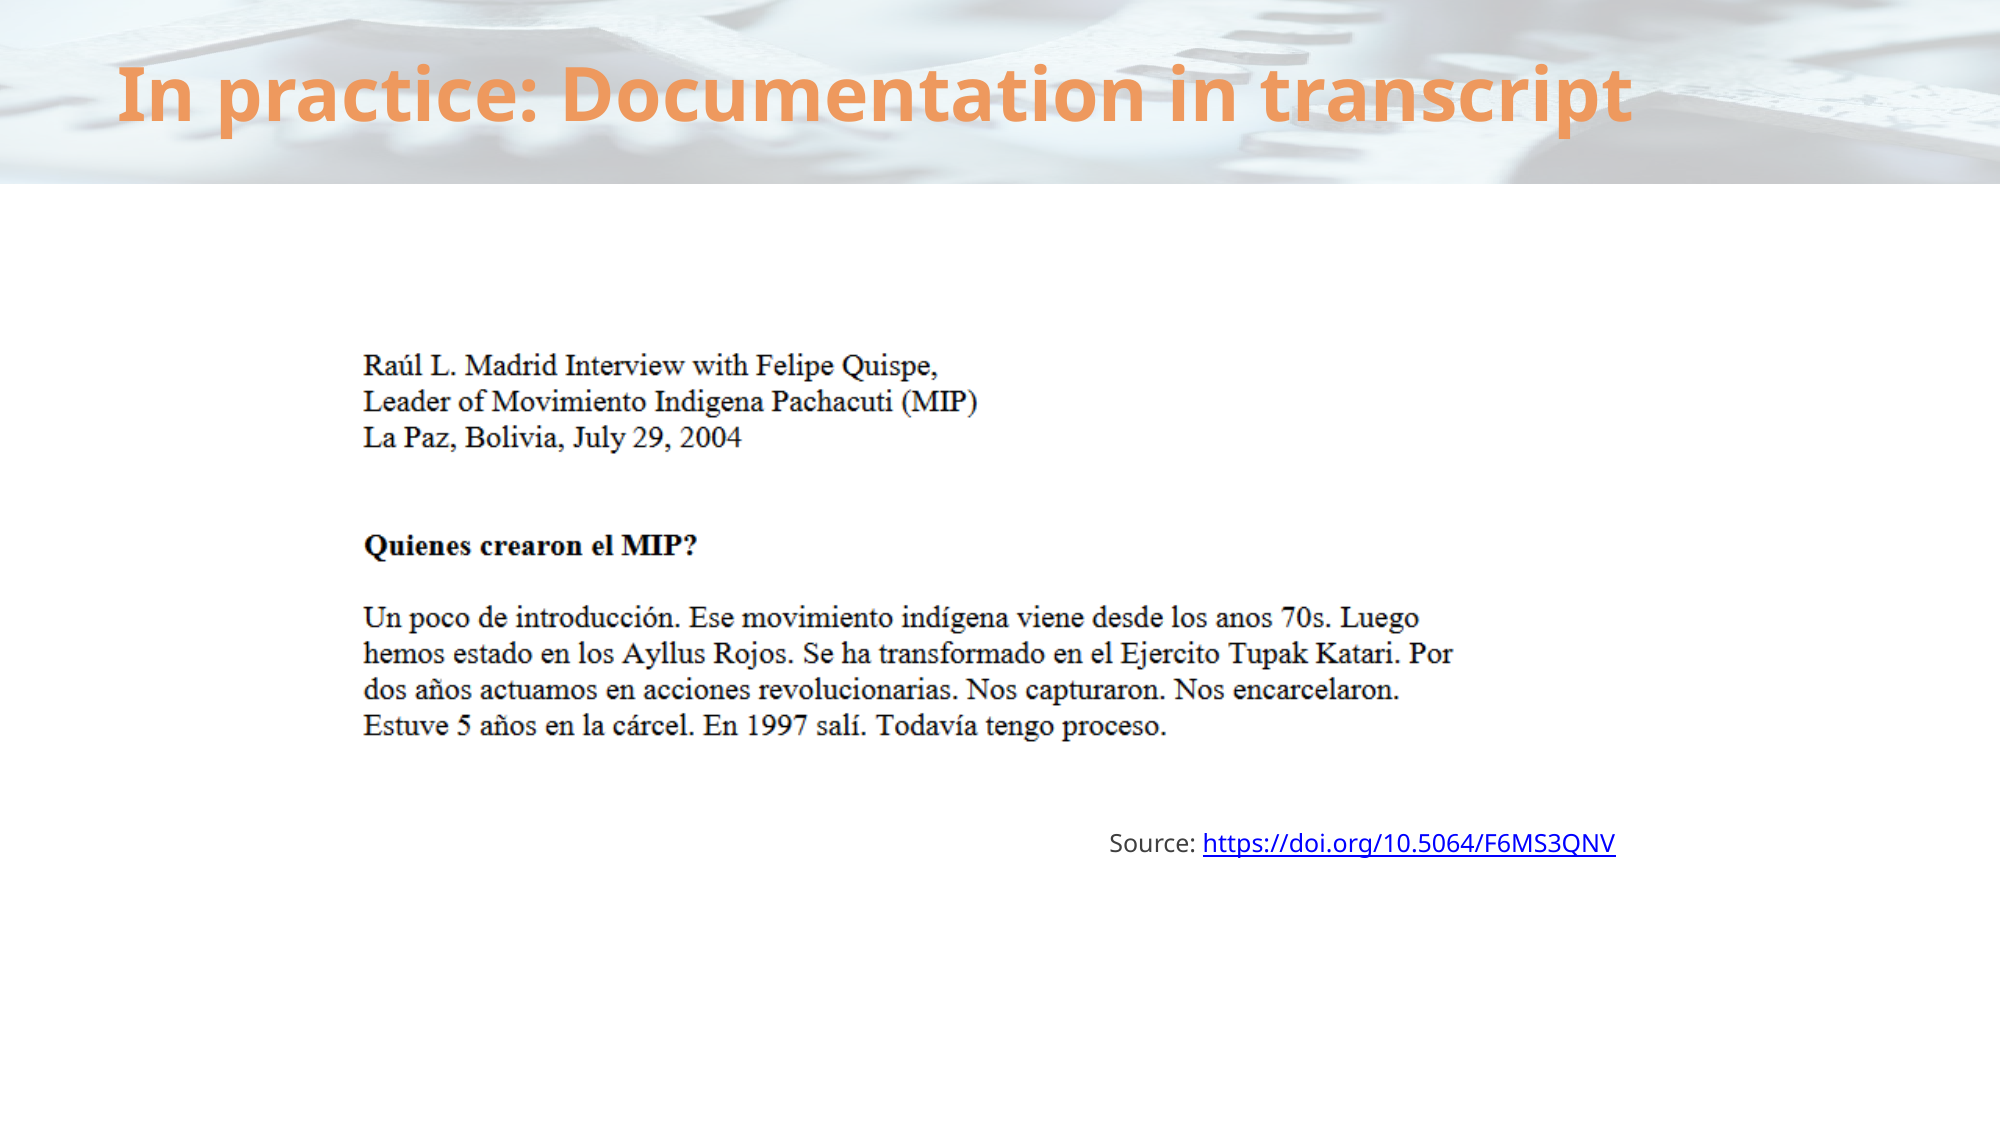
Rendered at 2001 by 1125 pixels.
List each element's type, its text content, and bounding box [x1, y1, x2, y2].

picture [245, 208, 1532, 762]
title In practice: Documentation in transcript [102, 45, 1675, 149]
text_box Source: https://doi.org/10.5064/F6MS3QNV [1094, 820, 1827, 869]
